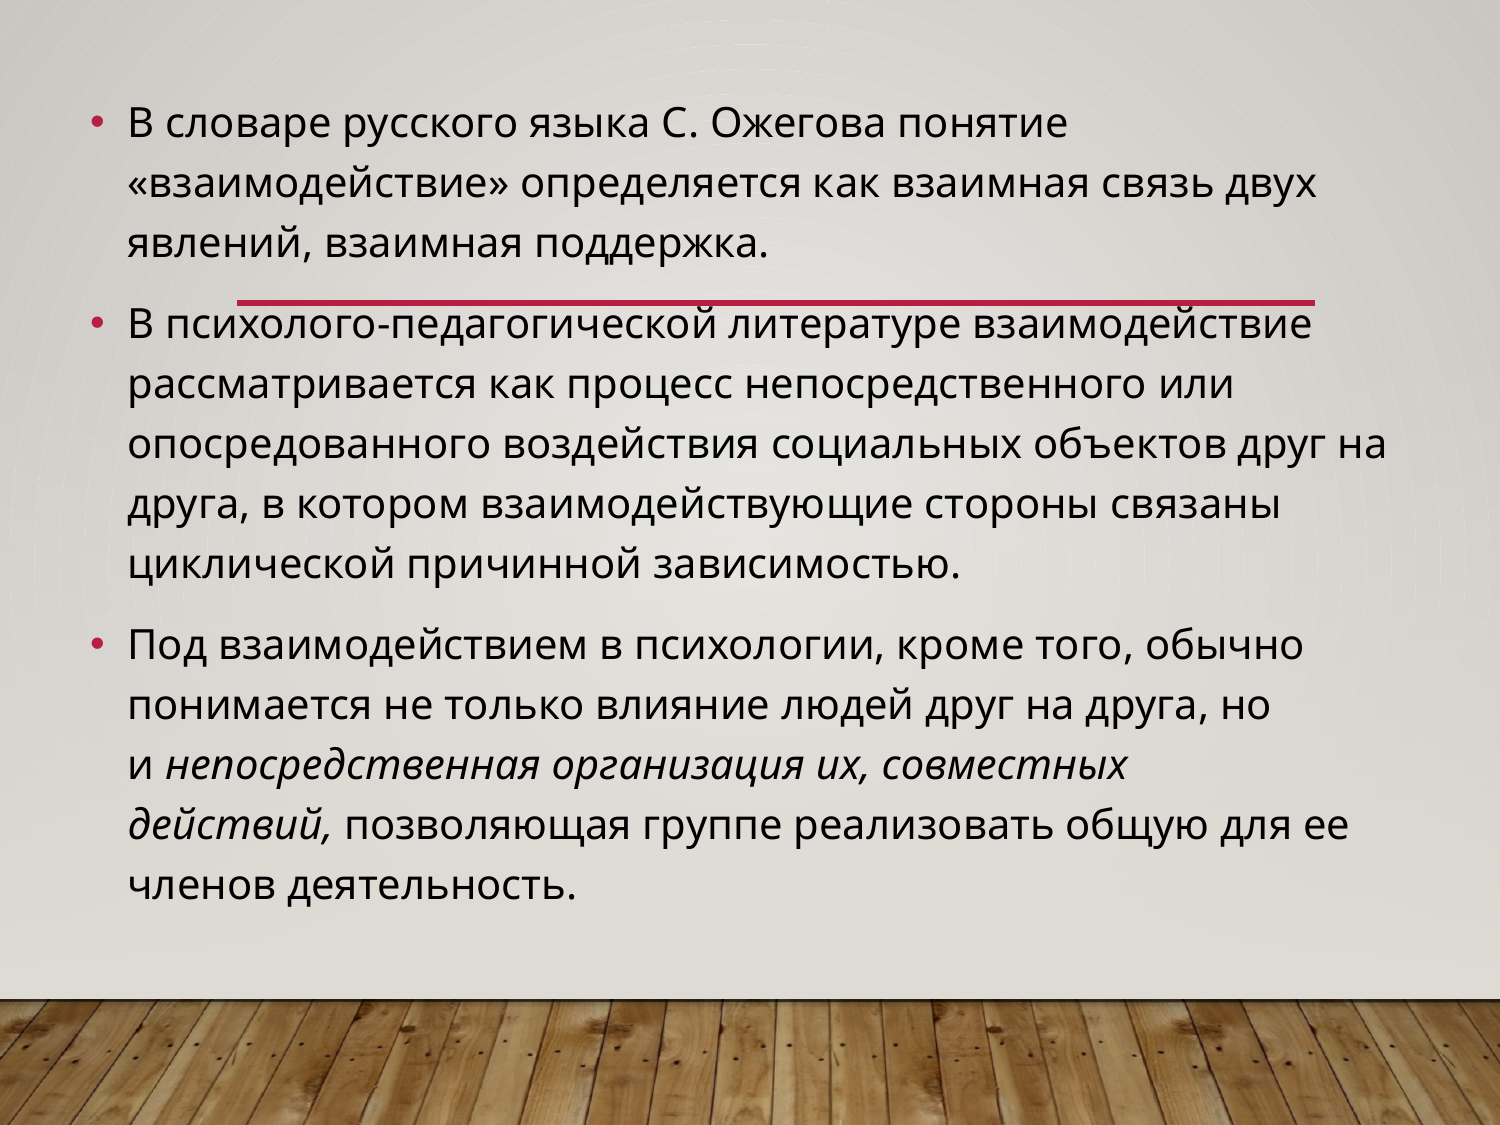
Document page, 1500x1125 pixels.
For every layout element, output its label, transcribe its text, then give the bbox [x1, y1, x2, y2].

picture [0, 999, 1500, 1125]
list В словаре русского языка С. Ожегова понятие «взаимодействие» определяется как взаимная связь двух явлений, взаимная поддержка. В психолого-педагогической литературе взаимодействие рассматривается как процесс непосредственного или опосредованного воздействия социальных объектов друг на друга, в котором взаимодействующие стороны связаны циклической причинной зависимостью. Под взаимодействием в психологии, кроме того, обычно понимается не только влияние людей друг на друга, но и непосредственная организация их, совместных действий, позволяющая группе реализовать общую для ее членов деятельность. [75, 78, 1425, 1005]
